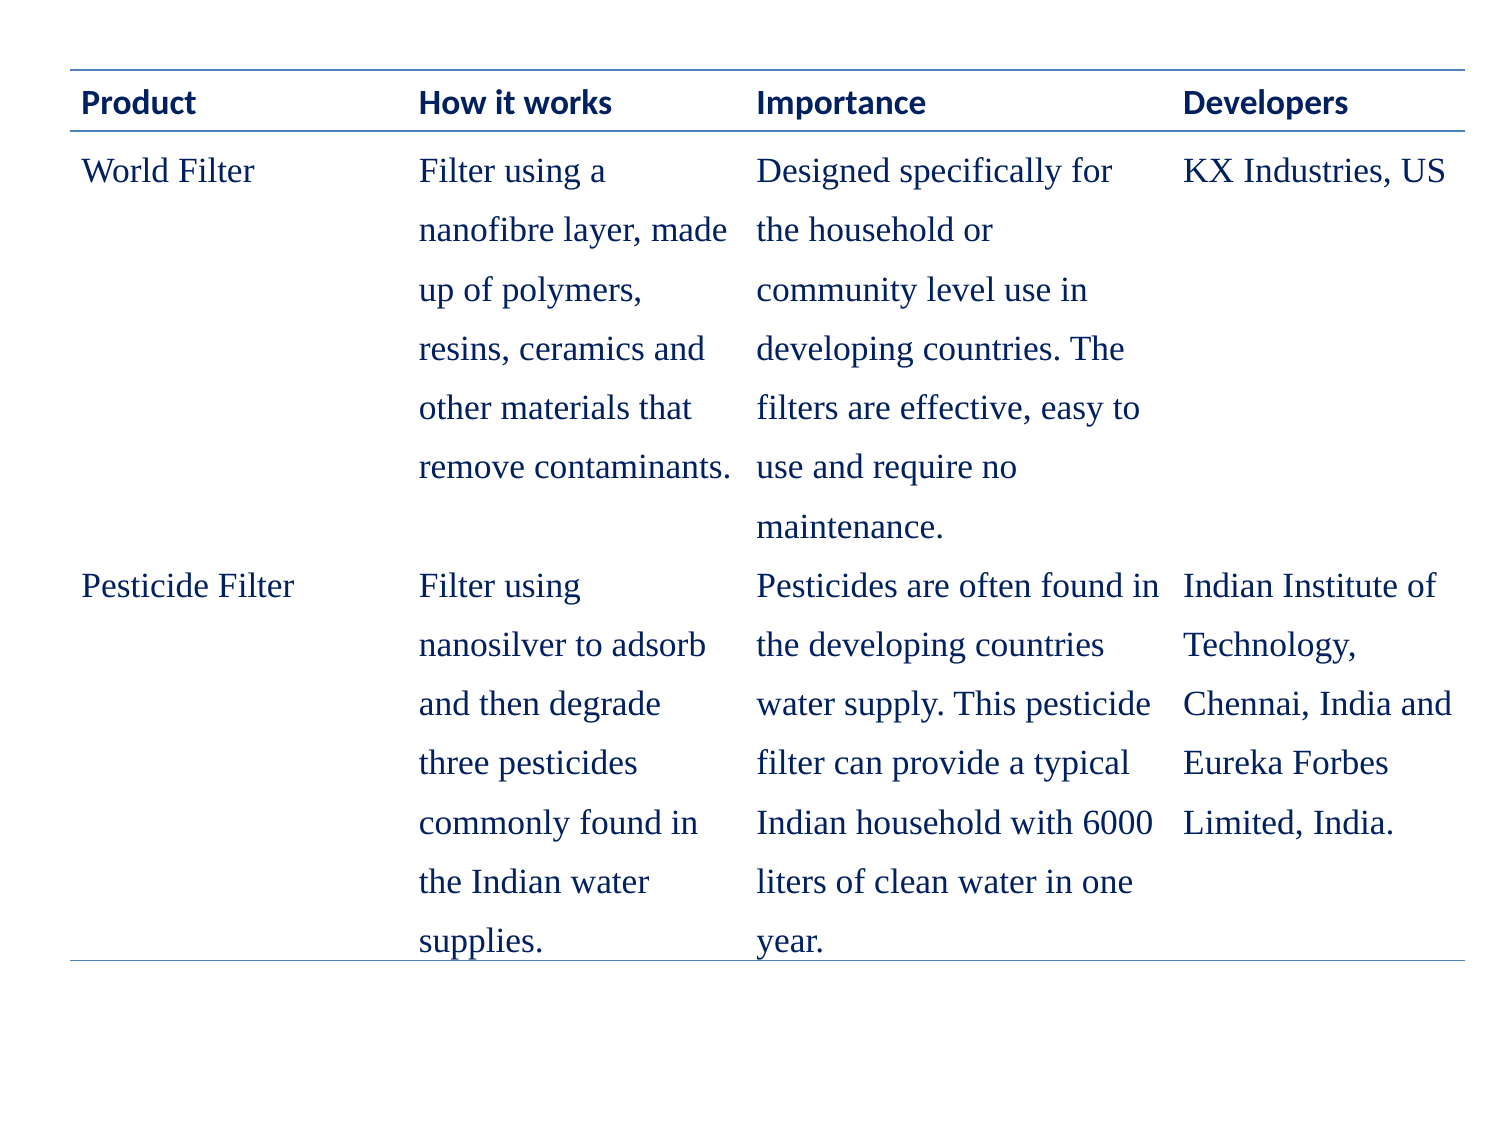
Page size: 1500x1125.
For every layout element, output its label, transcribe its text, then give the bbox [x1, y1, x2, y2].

table_header Importance [745, 71, 1172, 130]
table_cell Pesticide Filter [70, 546, 408, 960]
table_header Developers [1172, 71, 1465, 130]
table_header Product [70, 71, 408, 130]
table_cell Designed specifically for the household or community level use in developing countries. The filters are effective, easy to use and require no maintenance. [745, 132, 1172, 546]
table_cell Indian Institute of Technology, Chennai, India and Eureka Forbes Limited, India. [1172, 546, 1465, 960]
table_header How it works [408, 71, 745, 130]
table_cell Filter using a nanofibre layer, made up of polymers, resins, ceramics and other materials that remove contaminants. [408, 132, 745, 546]
table_cell KX Industries, US [1172, 132, 1465, 546]
table_cell Pesticides are often found in the developing countries water supply. This pesticide filter can provide a typical Indian household with 6000 liters of clean water in one year. [745, 546, 1172, 960]
table_cell Filter using nanosilver to adsorb and then degrade three pesticides commonly found in the Indian water supplies. [408, 546, 745, 960]
table_cell World Filter [70, 132, 408, 546]
